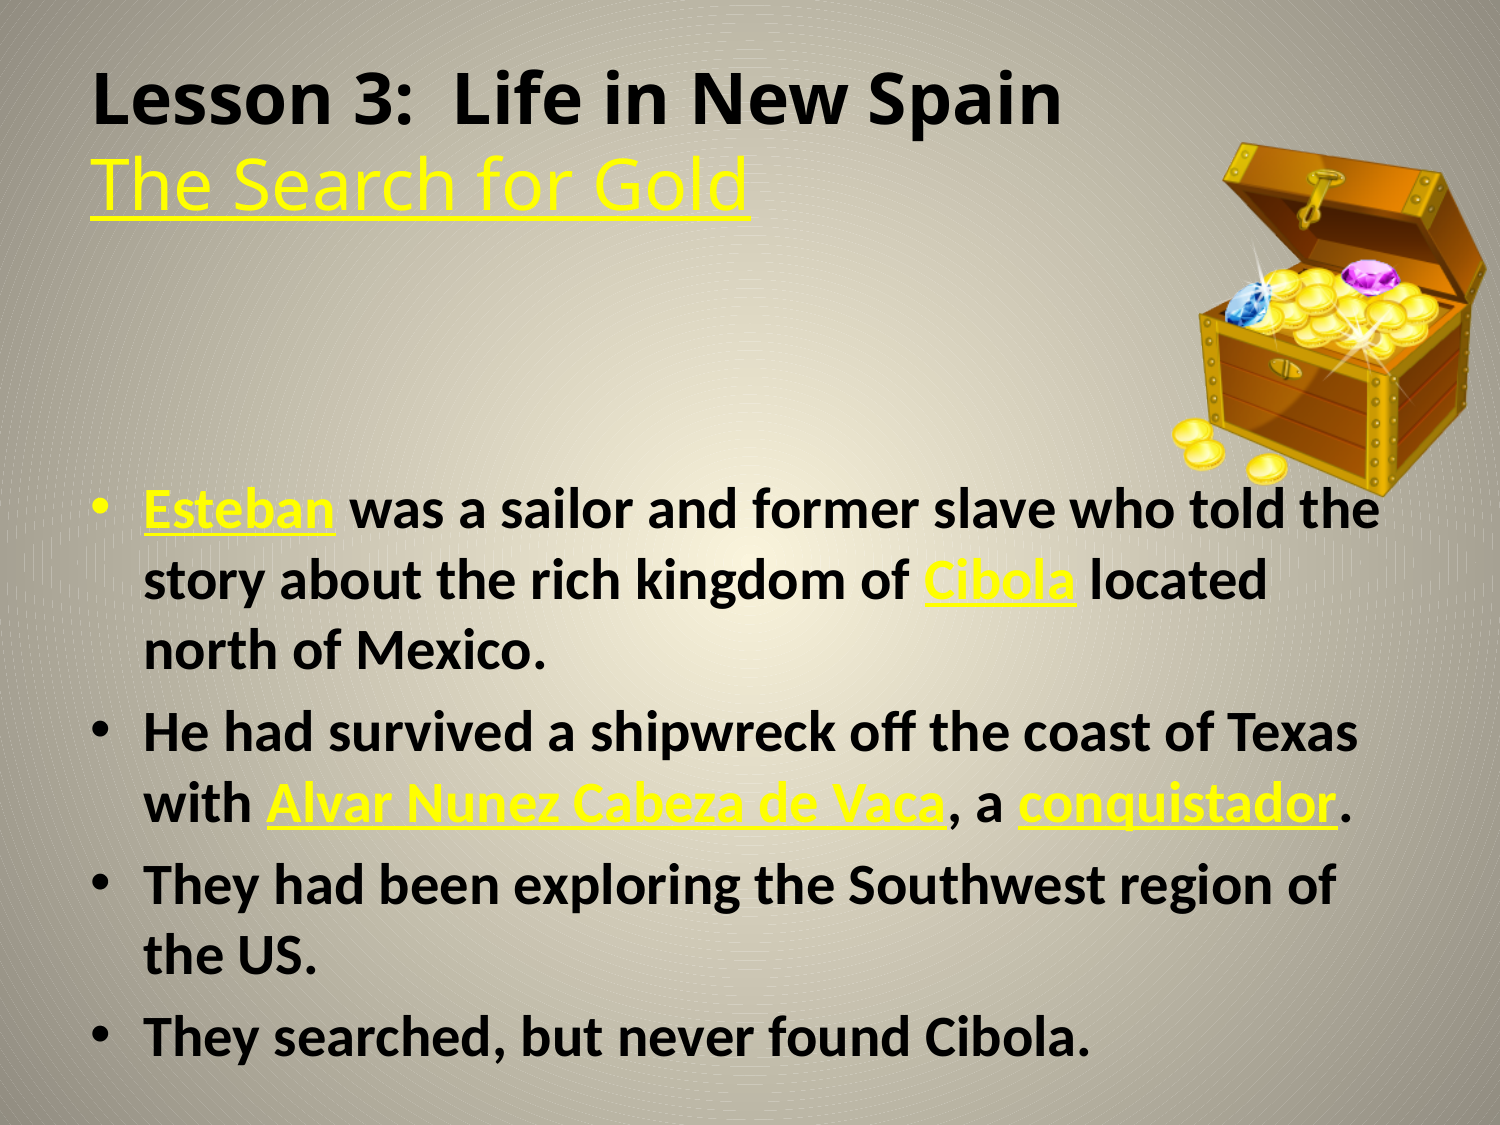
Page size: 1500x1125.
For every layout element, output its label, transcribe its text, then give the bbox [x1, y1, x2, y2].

title Lesson 3: Life in New Spain The Search for Gold [75, 45, 1425, 233]
list Esteban was a sailor and former slave who told the story about the rich kingdom of Cibola located north of Mexico. He had survived a shipwreck off the coast of Texas with Alvar Nunez Cabeza de Vaca, a conquistador. They had been exploring the Southwest region of the US. They searched, but never found Cibola. [75, 462, 1425, 1125]
picture [1124, 124, 1500, 501]
